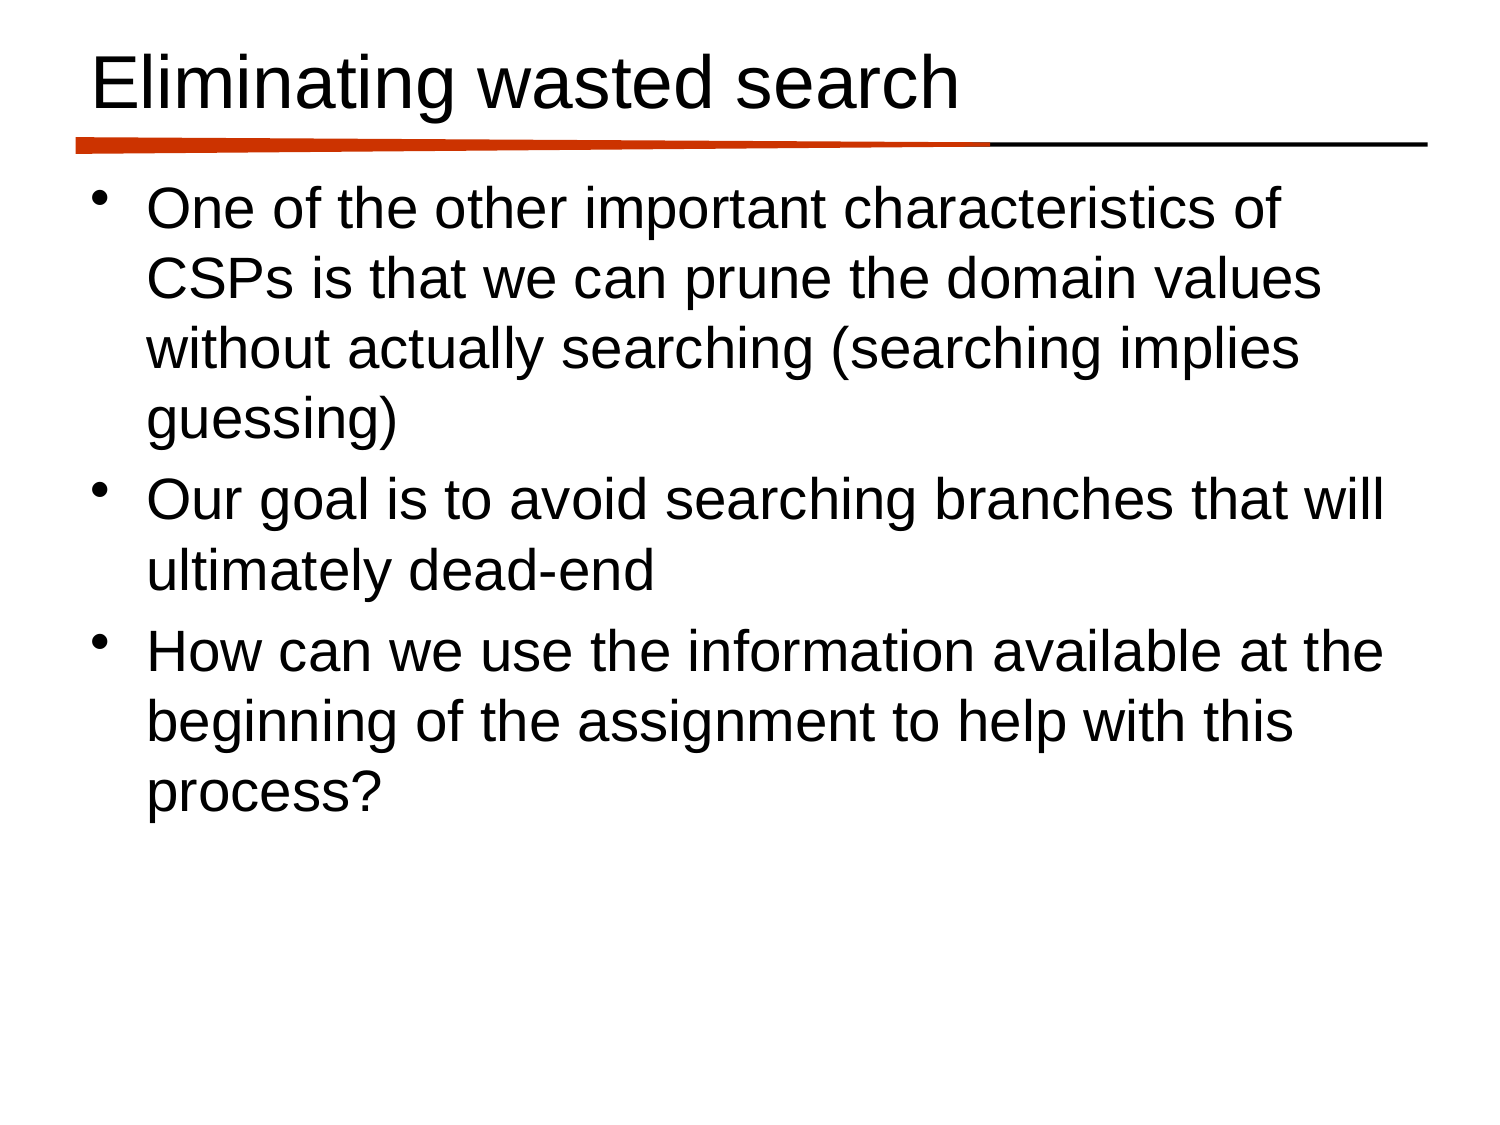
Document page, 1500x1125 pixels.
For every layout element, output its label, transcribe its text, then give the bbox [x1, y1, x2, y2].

list One of the other important characteristics of CSPs is that we can prune the domain values without actually searching (searching implies guessing) Our goal is to avoid searching branches that will ultimately dead-end How can we use the information available at the beginning of the assignment to help with this process? [74, 162, 1426, 1006]
title Eliminating wasted search [74, 24, 1426, 133]
